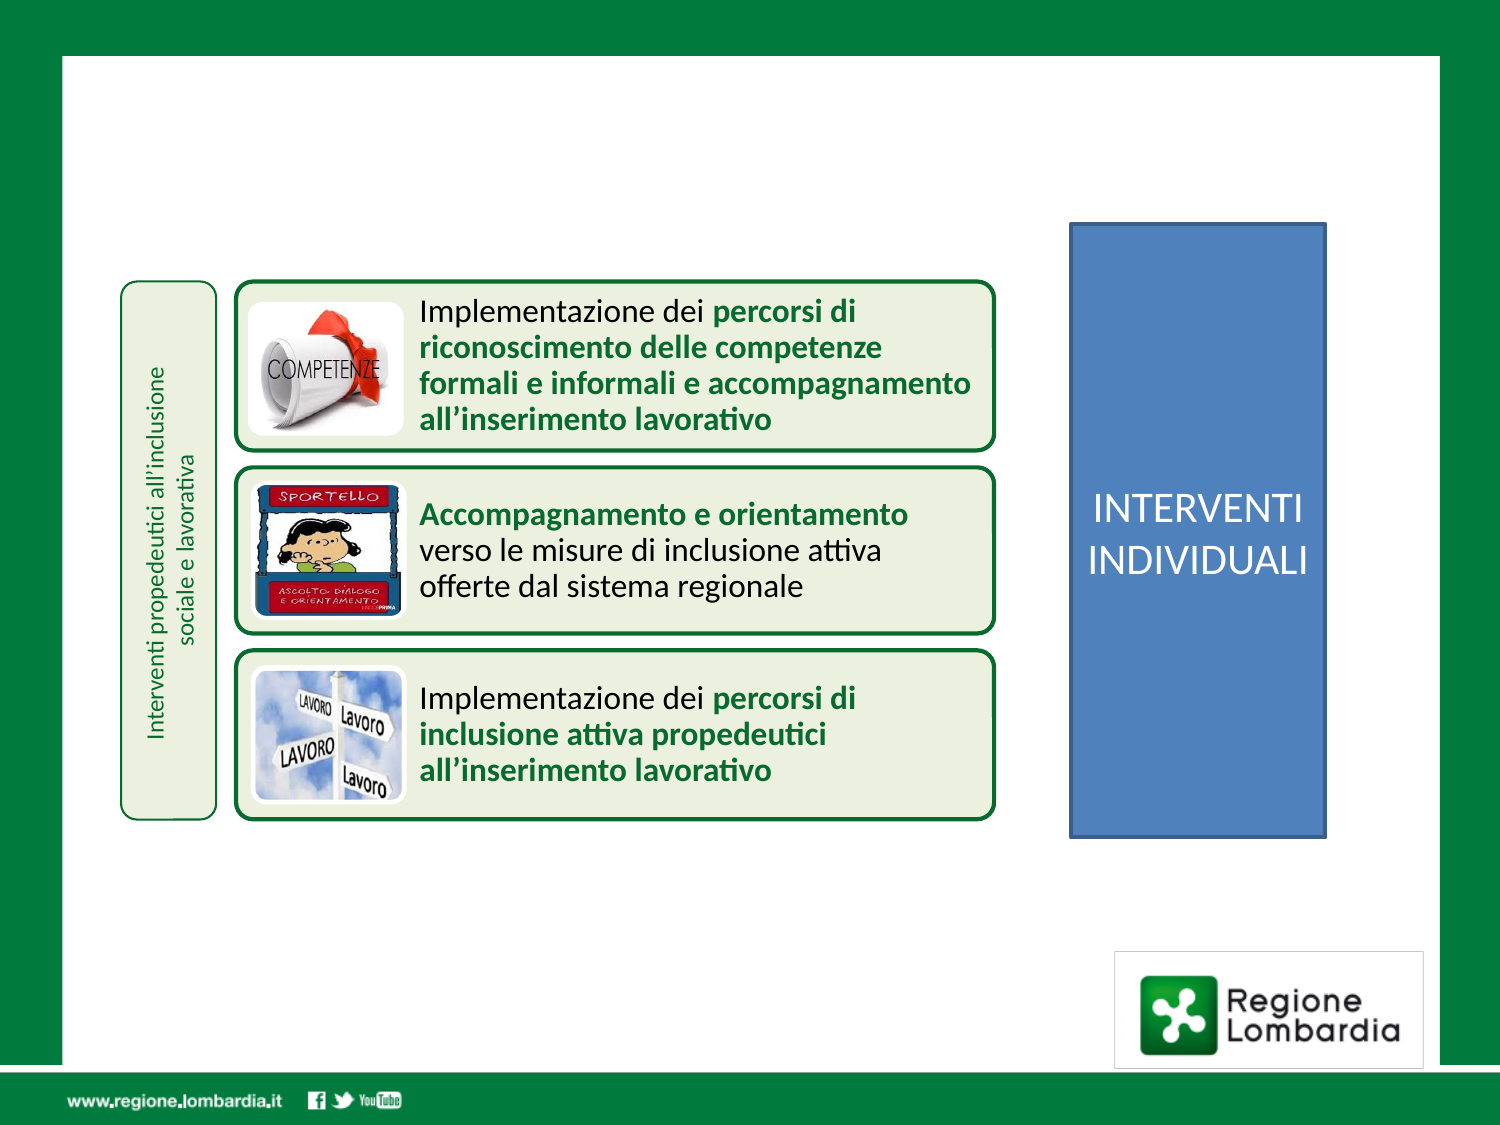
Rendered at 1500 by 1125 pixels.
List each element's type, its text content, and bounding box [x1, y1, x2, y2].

text_box Interventi propedeutici all’inclusione sociale e lavorativa [121, 281, 217, 820]
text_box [235, 281, 995, 820]
text_box INTERVENTI INDIVIDUALI [1069, 222, 1327, 839]
